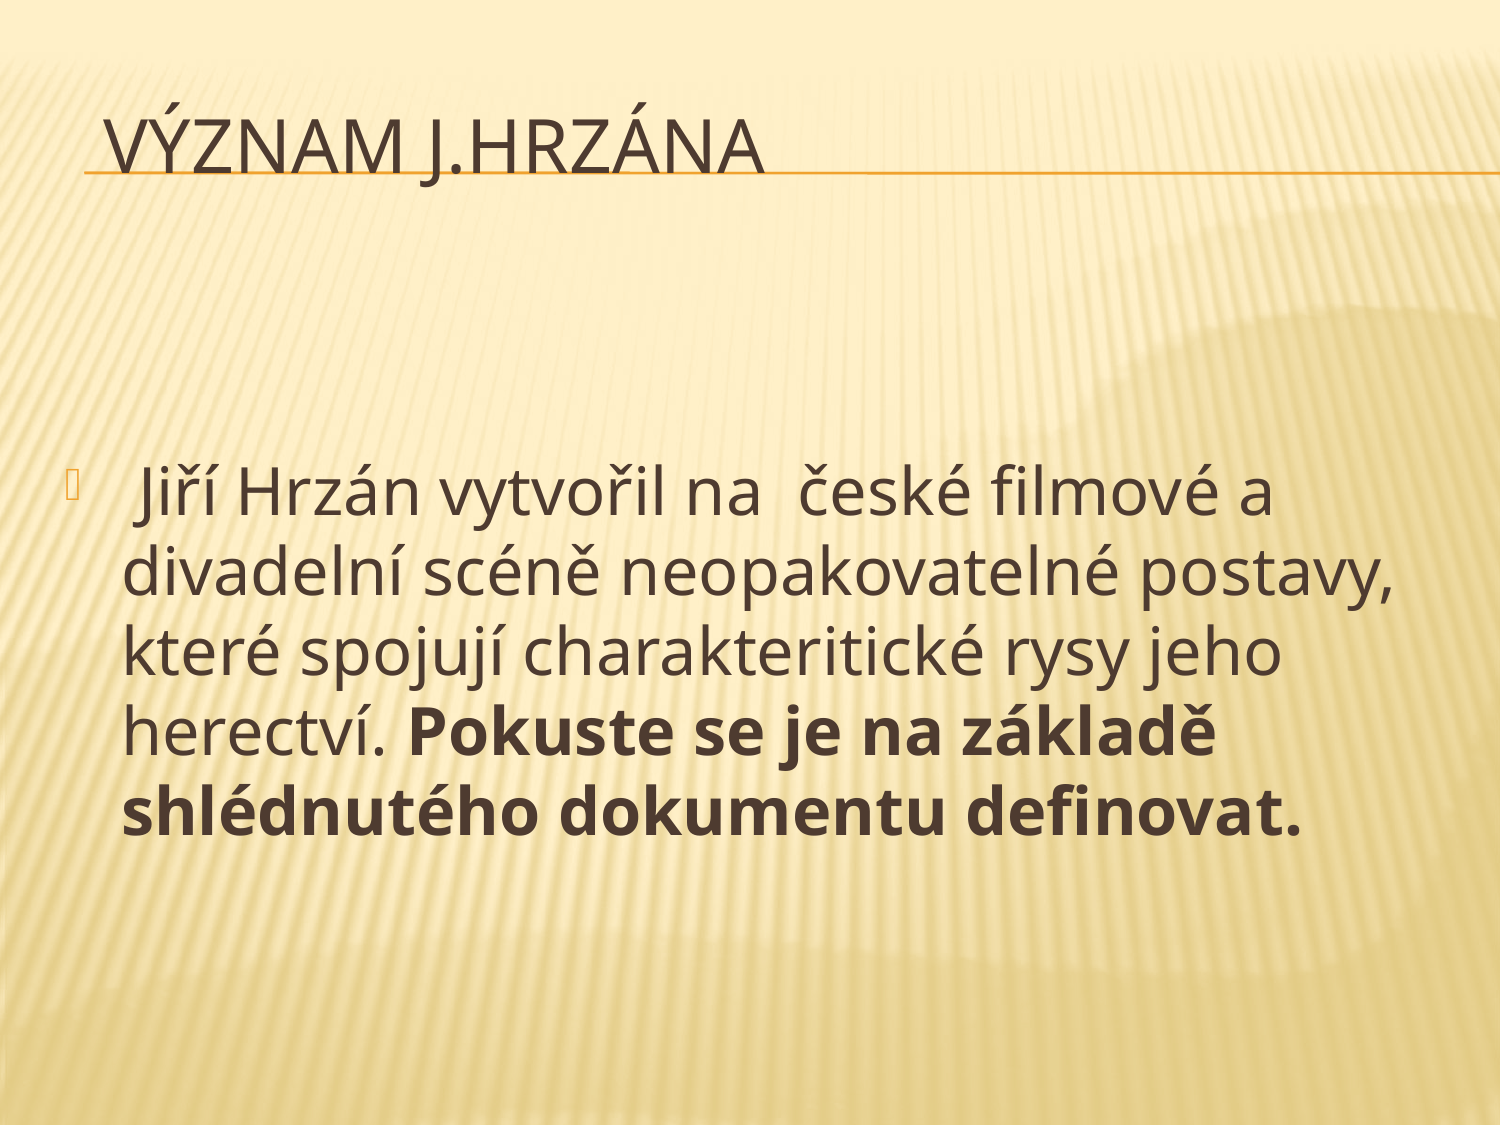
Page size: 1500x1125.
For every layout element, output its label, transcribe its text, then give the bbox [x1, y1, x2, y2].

title Význam J.Hrzána [50, 75, 1475, 213]
list Jiří Hrzán vytvořil na české filmové a divadelní scéně neopakovatelné postavy, které spojují charakteritické rysy jeho herectví. Pokuste se je na základě shlédnutého dokumentu definovat. [50, 254, 1475, 998]
